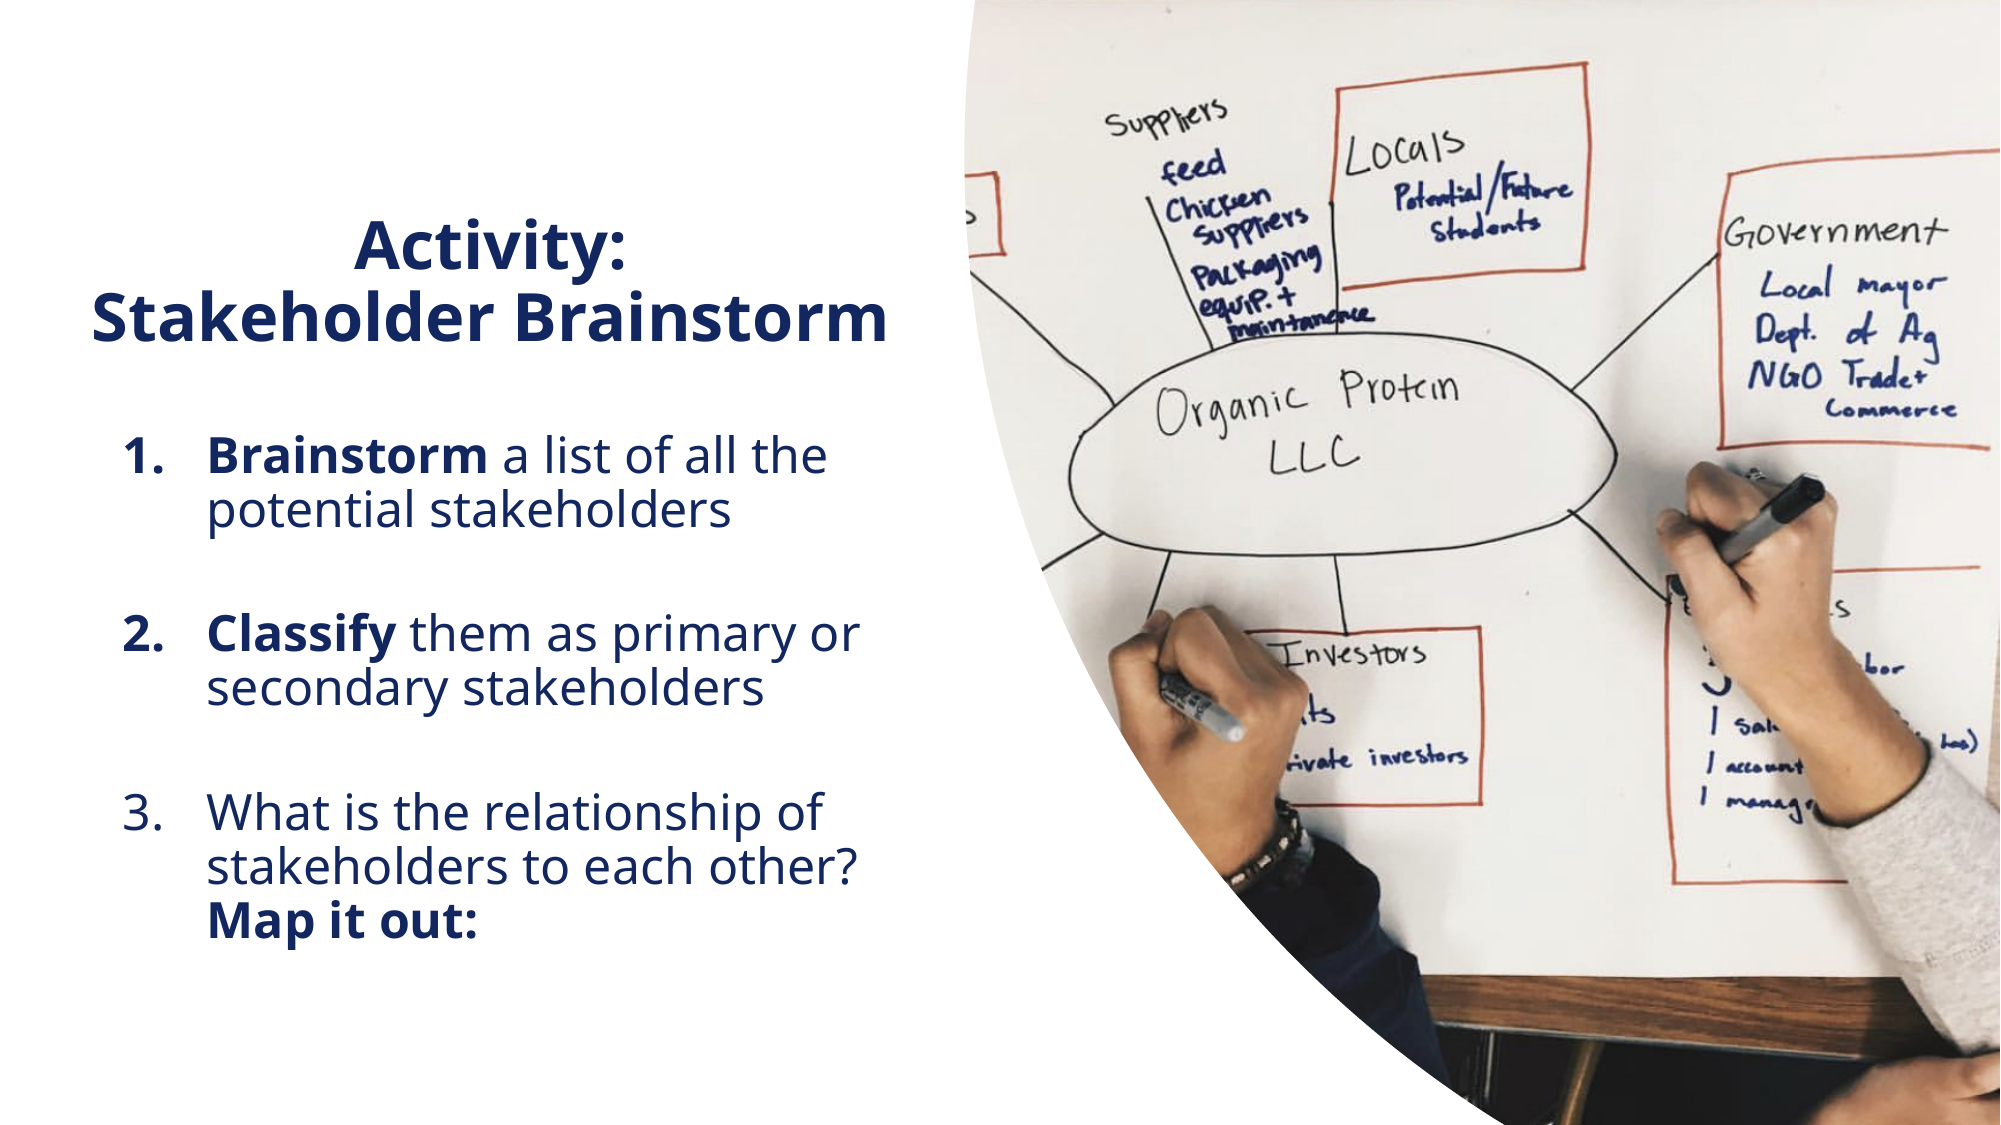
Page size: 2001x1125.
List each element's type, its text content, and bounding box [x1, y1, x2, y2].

title Activity: Stakeholder Brainstorm [71, 144, 911, 423]
list Brainstorm a list of all the potential stakeholders Classify them as primary or secondary stakeholders What is the relationship of stakeholders to each other? Map it out: [107, 422, 948, 991]
picture [964, 0, 2000, 1125]
